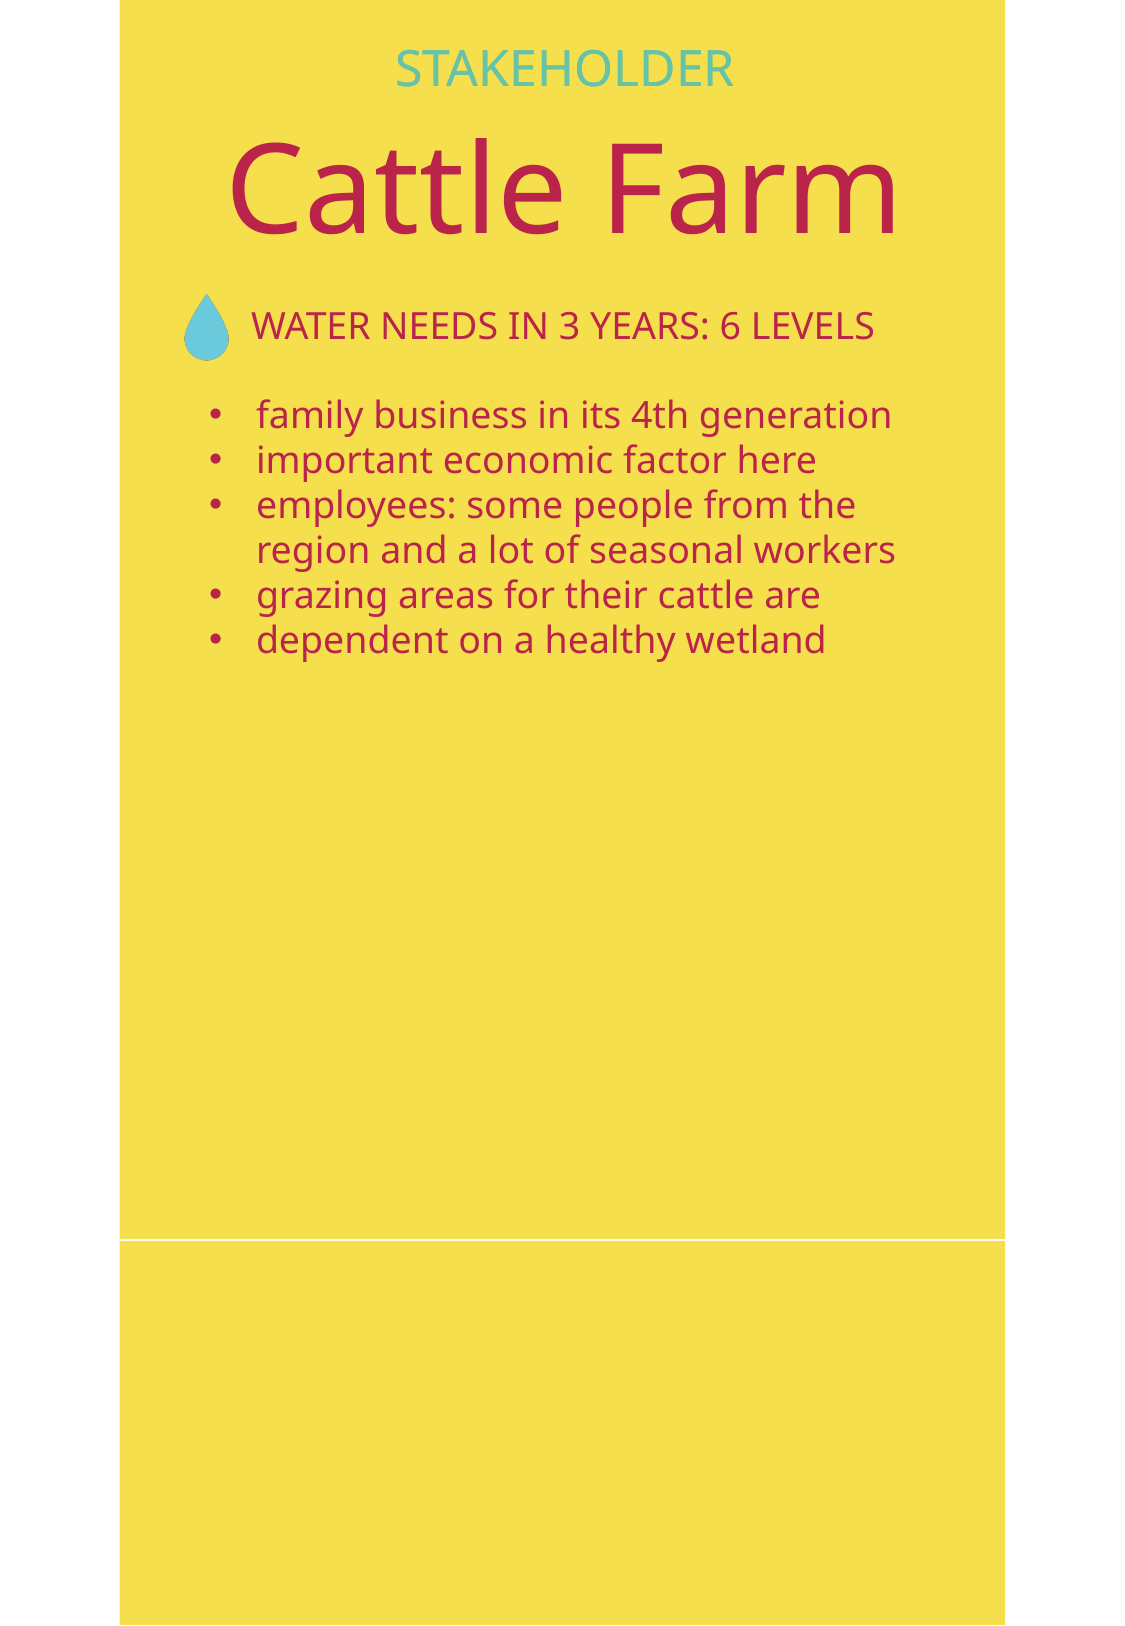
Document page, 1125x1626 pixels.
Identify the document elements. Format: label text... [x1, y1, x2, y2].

text_box family business in its 4th generation important economic factor here employees: some people from the region and a lot of seasonal workers grazing areas for their cattle are dependent on a healthy wetland [194, 383, 936, 759]
text_box WATER NEEDS IN 3 YEARS: 6 LEVELS [249, 295, 976, 355]
text_box [119, 1240, 1006, 1625]
text_box [0, 0, 1125, 1240]
picture [164, 284, 249, 369]
text_box STAKEHOLDER [158, 29, 972, 104]
